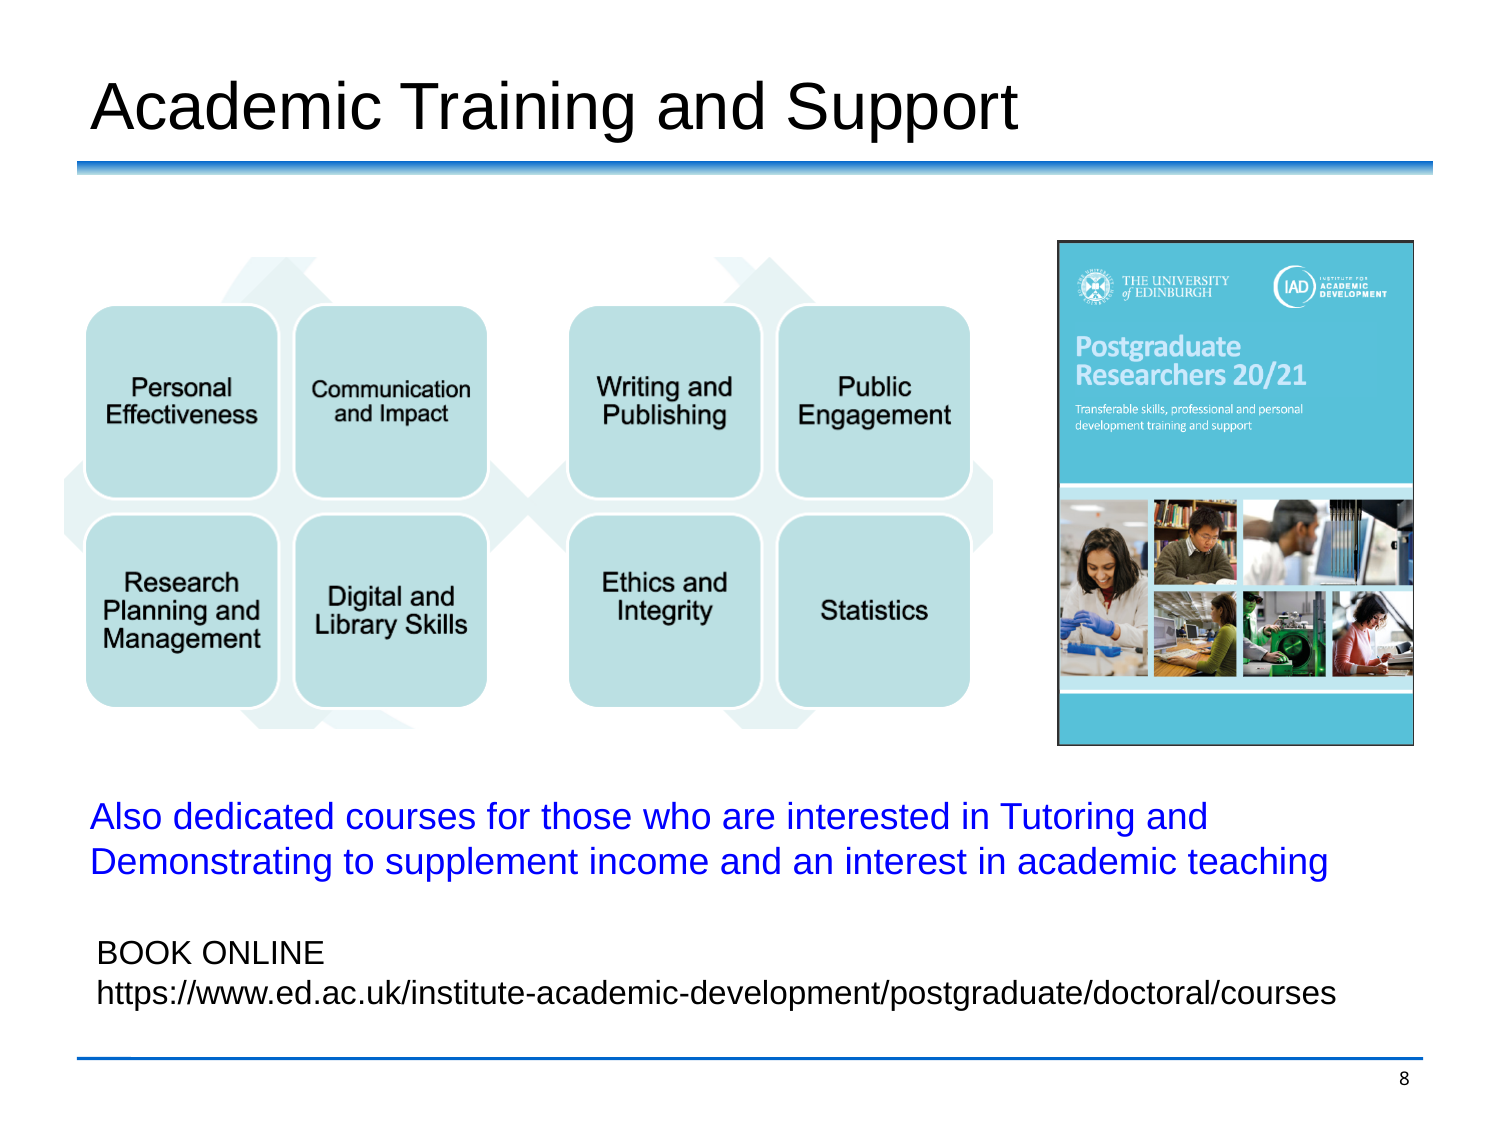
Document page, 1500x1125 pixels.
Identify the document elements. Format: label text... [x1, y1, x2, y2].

text_box BOOK ONLINE https://www.ed.ac.uk/institute-academic-development/postgraduate/doctoral/courses [81, 923, 1354, 1019]
slide_number 8 [1074, 1058, 1426, 1103]
picture [1057, 240, 1414, 746]
picture [64, 257, 993, 729]
text_box Also dedicated courses for those who are interested in Tutoring and Demonstrating to supplement income and an interest in academic teaching [75, 784, 1396, 890]
title Academic Training and Support [74, 44, 1426, 162]
